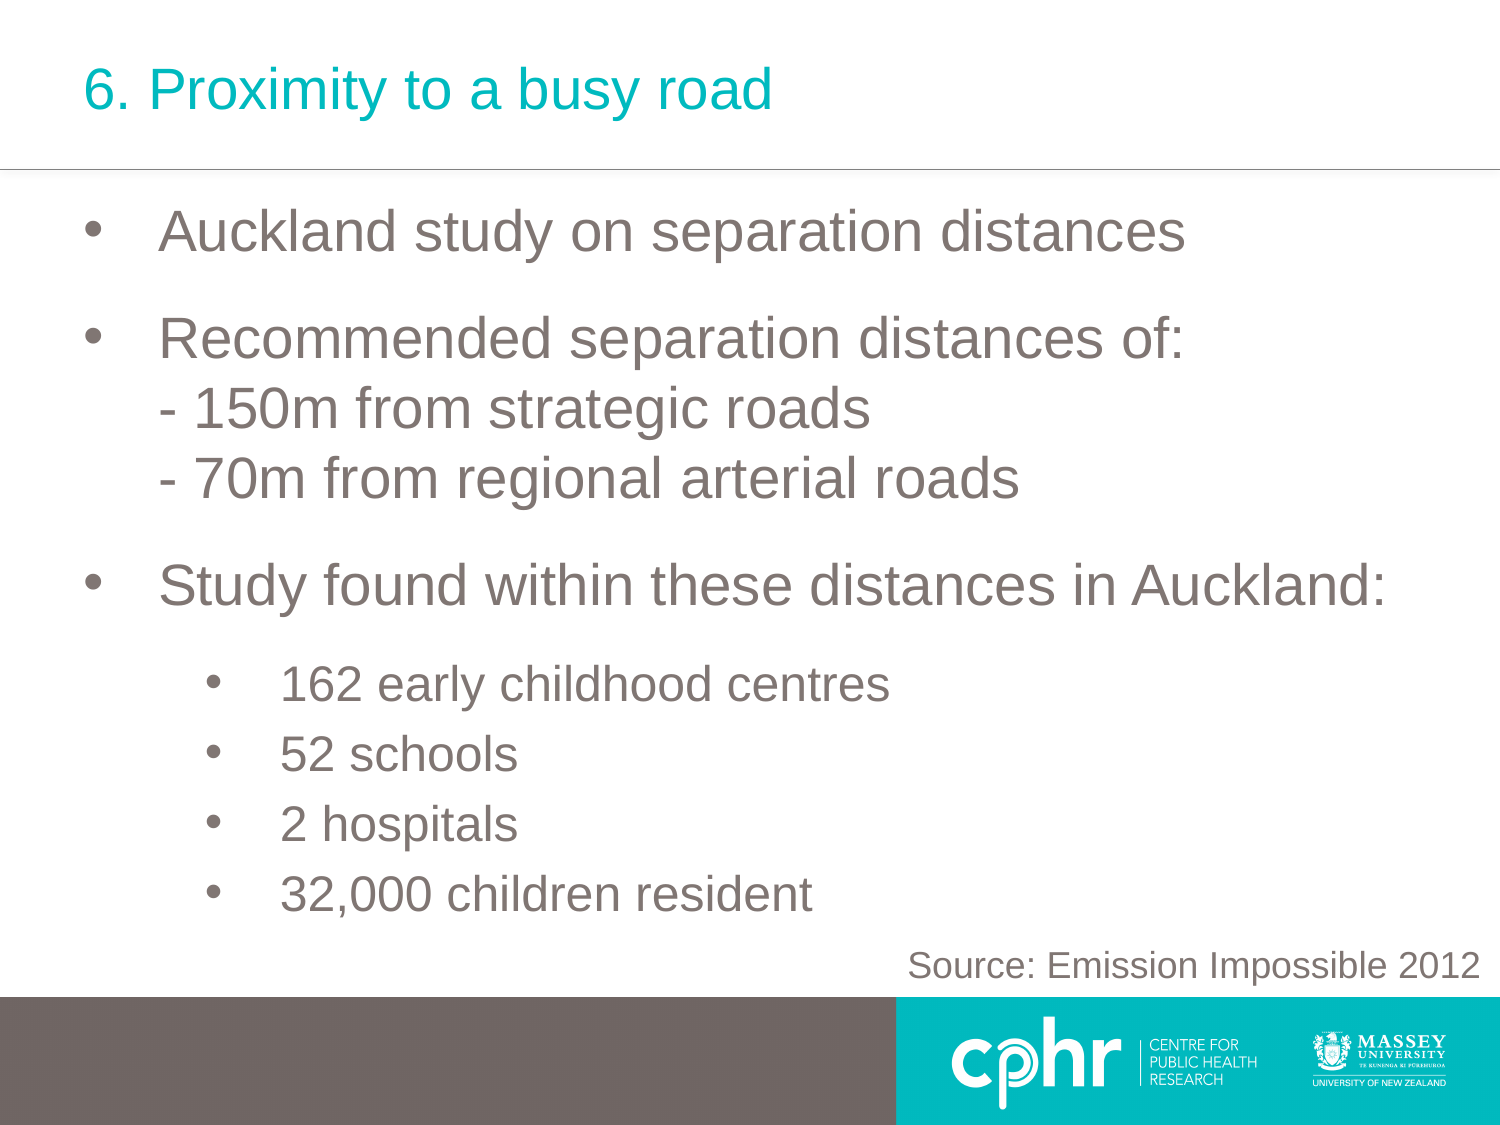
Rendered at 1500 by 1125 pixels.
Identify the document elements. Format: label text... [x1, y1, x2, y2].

text_box Source: Emission Impossible 2012 [892, 933, 1497, 994]
list Auckland study on separation distances Recommended separation distances of: - 150m from strategic roads - 70m from regional arterial roads Study found within these distances in Auckland: 162 early childhood centres 52 schools 2 hospitals 32,000 children resident [68, 186, 1472, 991]
title 6. Proximity to a busy road [68, 43, 1438, 162]
picture [0, 997, 1500, 1125]
